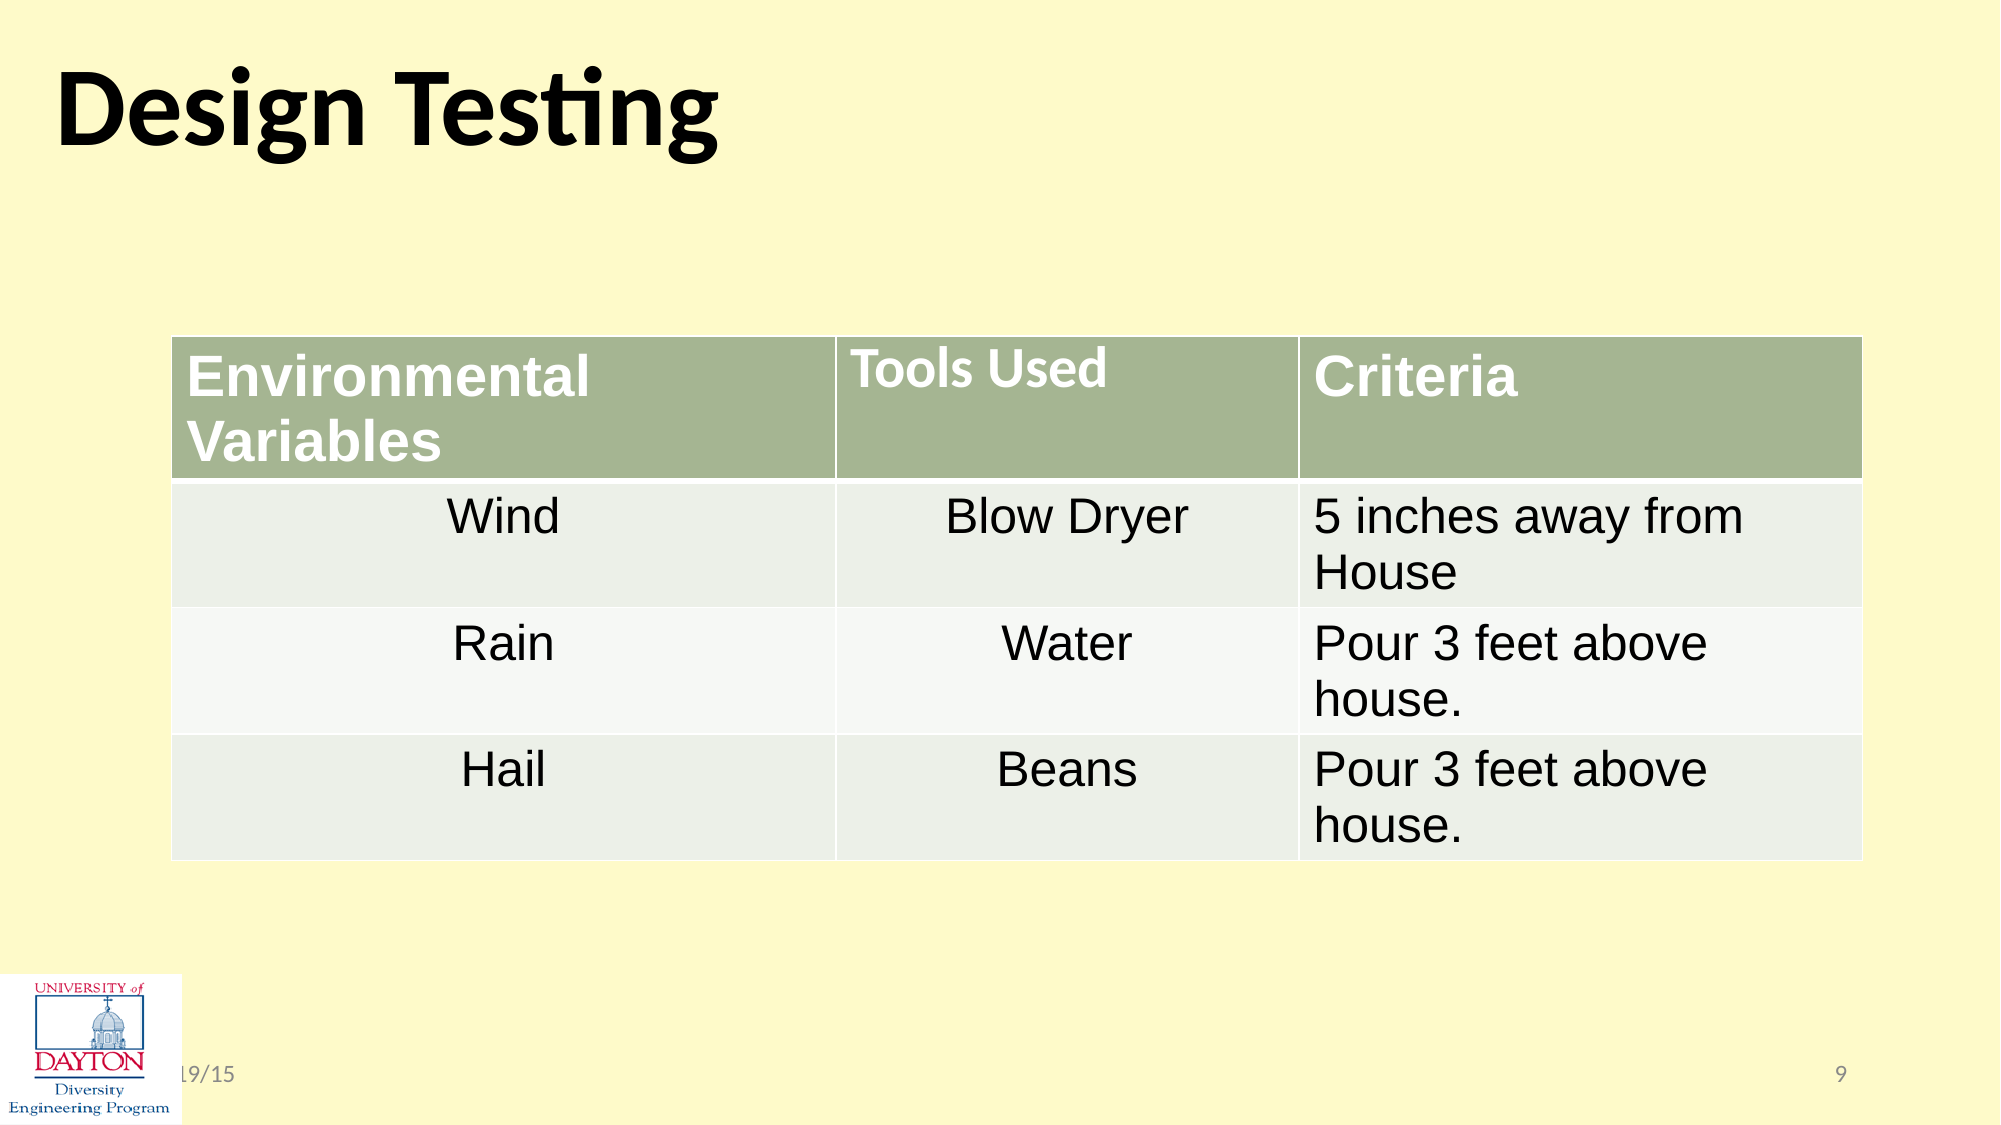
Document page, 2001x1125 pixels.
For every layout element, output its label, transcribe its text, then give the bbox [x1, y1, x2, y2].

picture [0, 974, 182, 1125]
table_cell Water [837, 608, 1298, 733]
table_cell Pour 3 feet above house. [1300, 608, 1862, 733]
table_cell Pour 3 feet above house. [1300, 735, 1862, 860]
table_cell 5 inches away from House [1300, 484, 1862, 607]
table_cell Hail [172, 735, 835, 860]
table_cell Beans [837, 735, 1298, 860]
title Design Testing [40, 5, 1599, 214]
table_header Criteria [1300, 337, 1862, 478]
table_cell Blow Dryer [837, 484, 1298, 607]
table_header Environmental Variables [172, 337, 835, 478]
table_cell Rain [172, 608, 835, 733]
table_header Tools Used [837, 337, 1298, 478]
table_cell Wind [172, 484, 835, 607]
